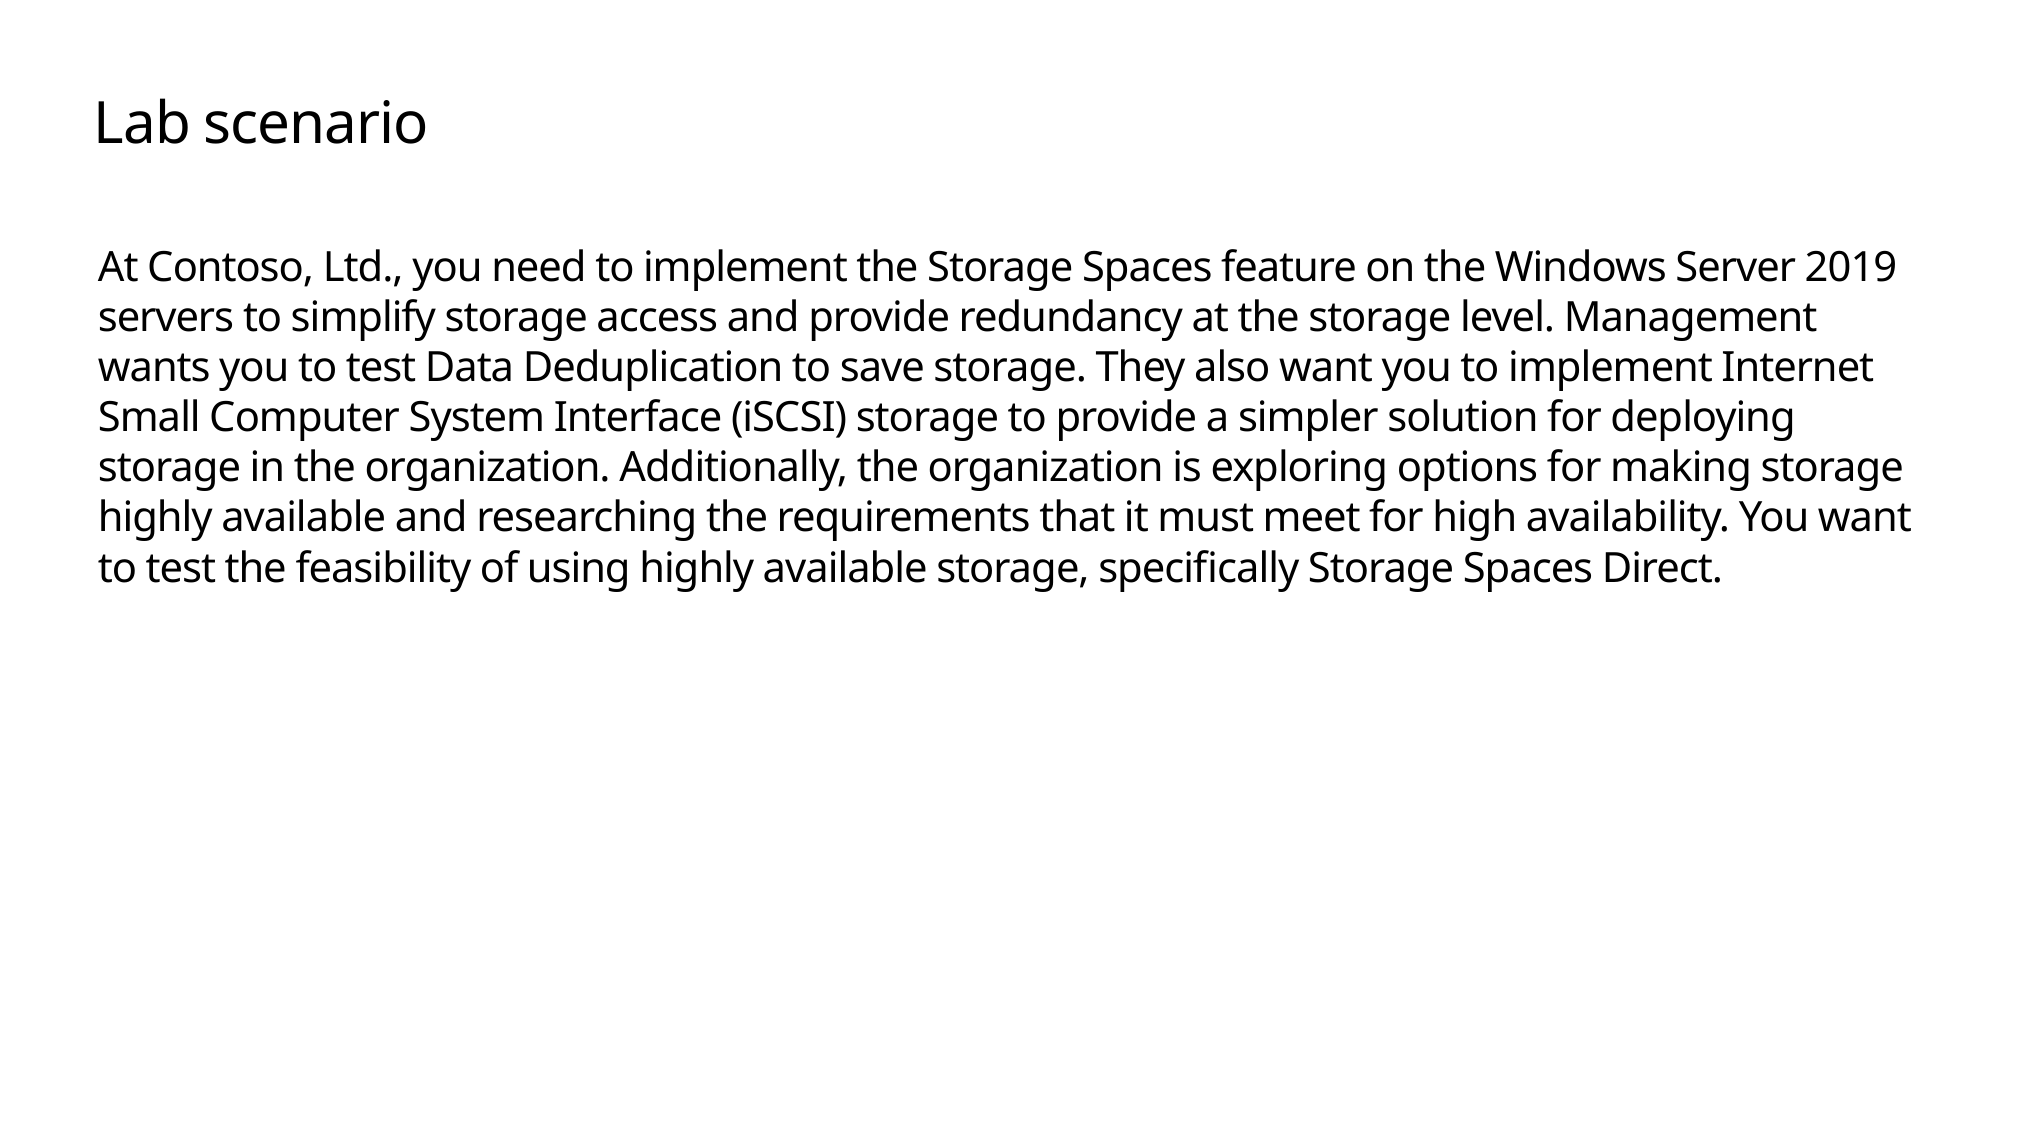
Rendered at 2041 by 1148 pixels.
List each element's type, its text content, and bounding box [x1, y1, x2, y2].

title Lab scenario [93, 93, 1986, 161]
list At Contoso, Ltd., you need to implement the Storage Spaces feature on the Windows Server 2019 servers to simplify storage access and provide redundancy at the storage level. Management wants you to test Data Deduplication to save storage. They also want you to implement Internet Small Computer System Interface (iSCSI) storage to provide a simpler solution for deploying storage in the organization. Additionally, the organization is exploring options for making storage highly available and researching the requirements that it must meet for high availability. You want to test the feasibility of using highly available storage, specifically Storage Spaces Direct. [97, 240, 1942, 976]
